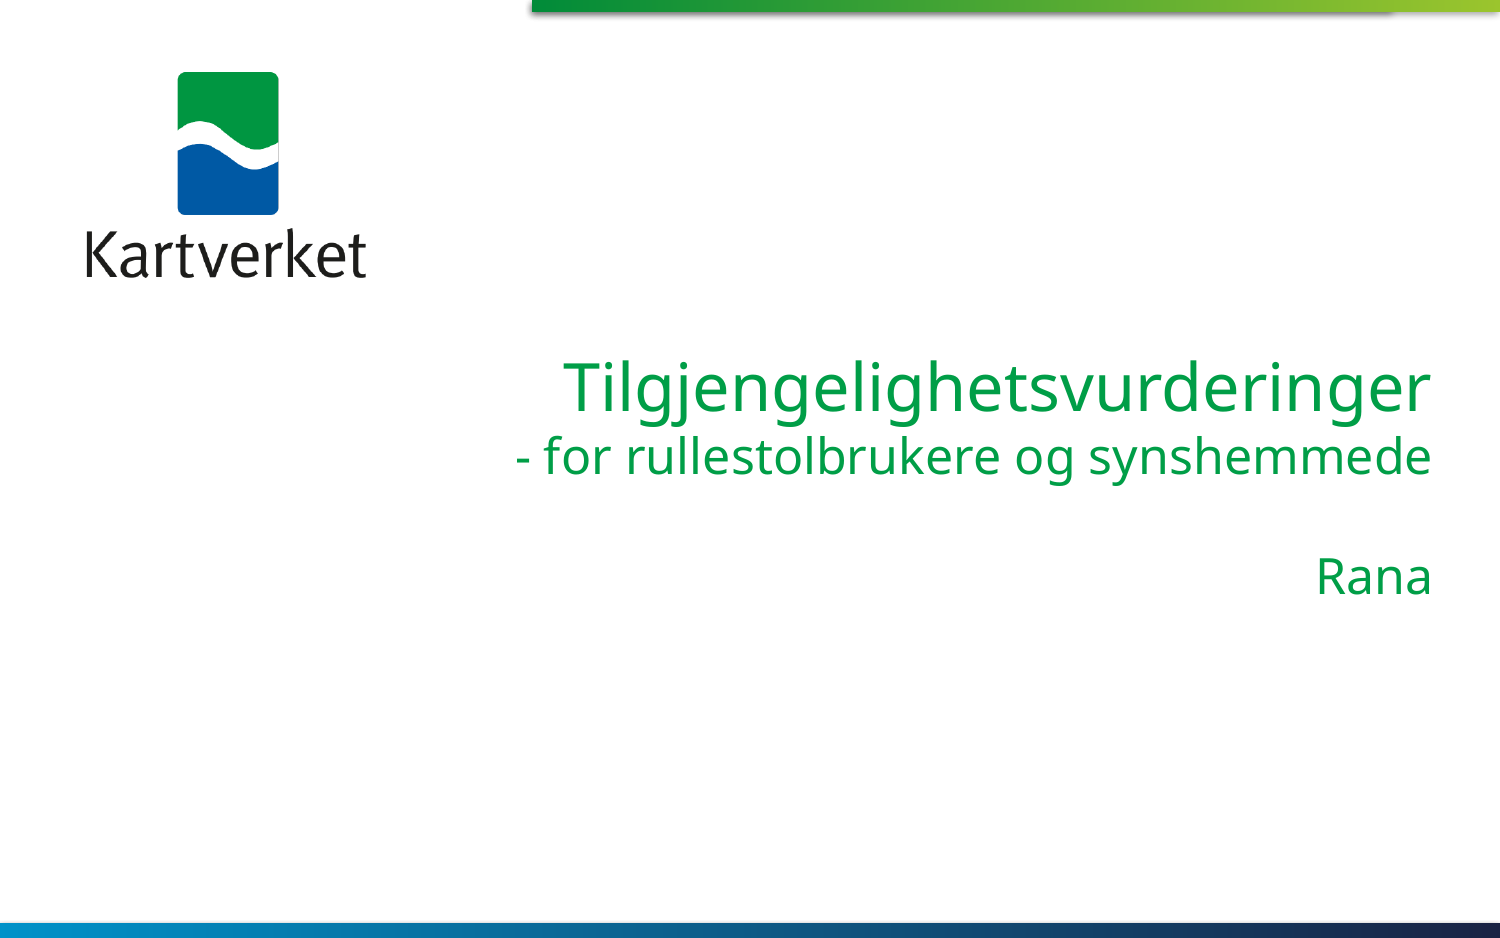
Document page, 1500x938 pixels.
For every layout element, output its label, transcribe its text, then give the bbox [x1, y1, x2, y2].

text_box Tilgjengelighetsvurderinger - for rullestolbrukere og synshemmede Rana [66, 337, 1449, 613]
